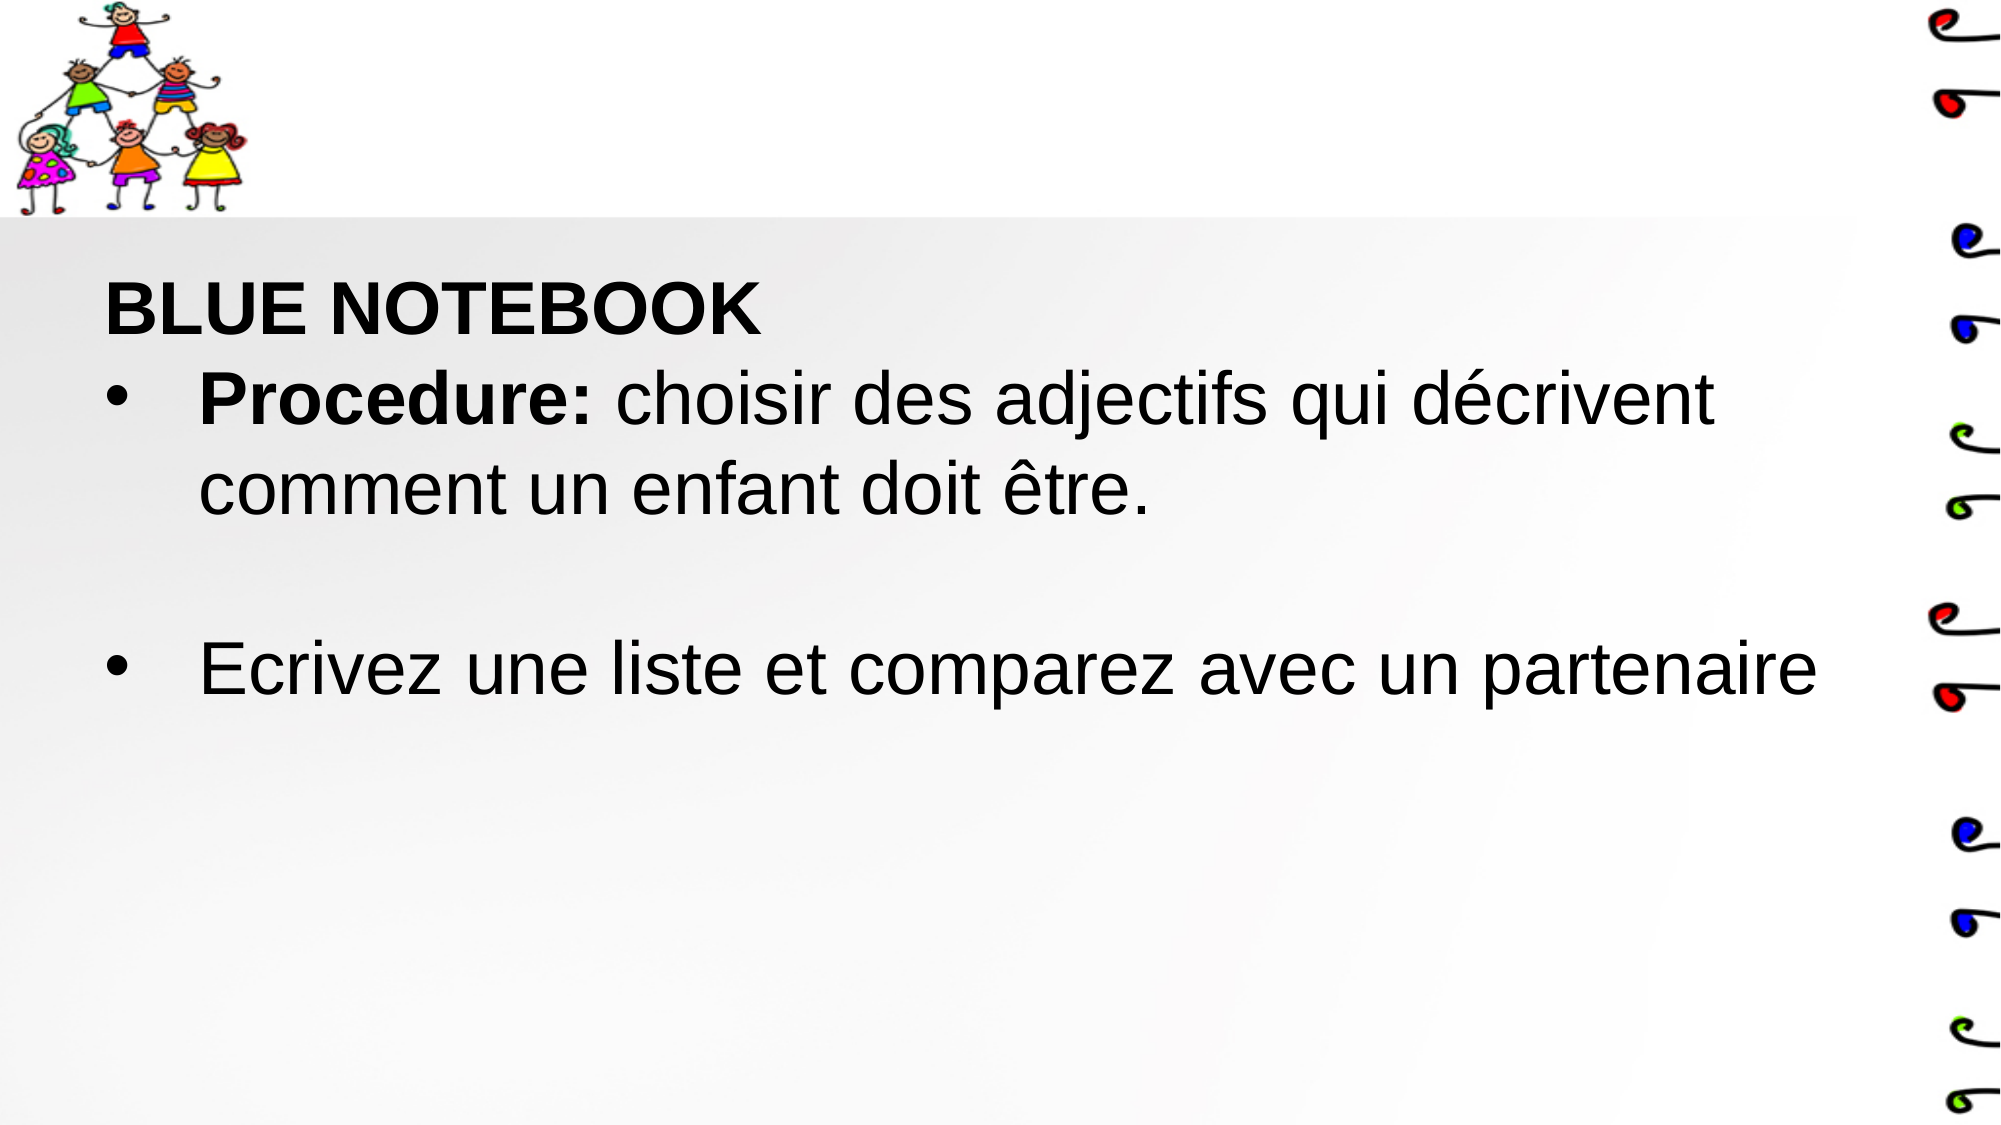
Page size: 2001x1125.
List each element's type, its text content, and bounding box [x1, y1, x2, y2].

text_box BLUE NOTEBOOK Procedure: choisir des adjectifs qui décrivent comment un enfant doit être. Ecrivez une liste et comparez avec un partenaire [90, 252, 2000, 807]
picture [0, 0, 2001, 1125]
